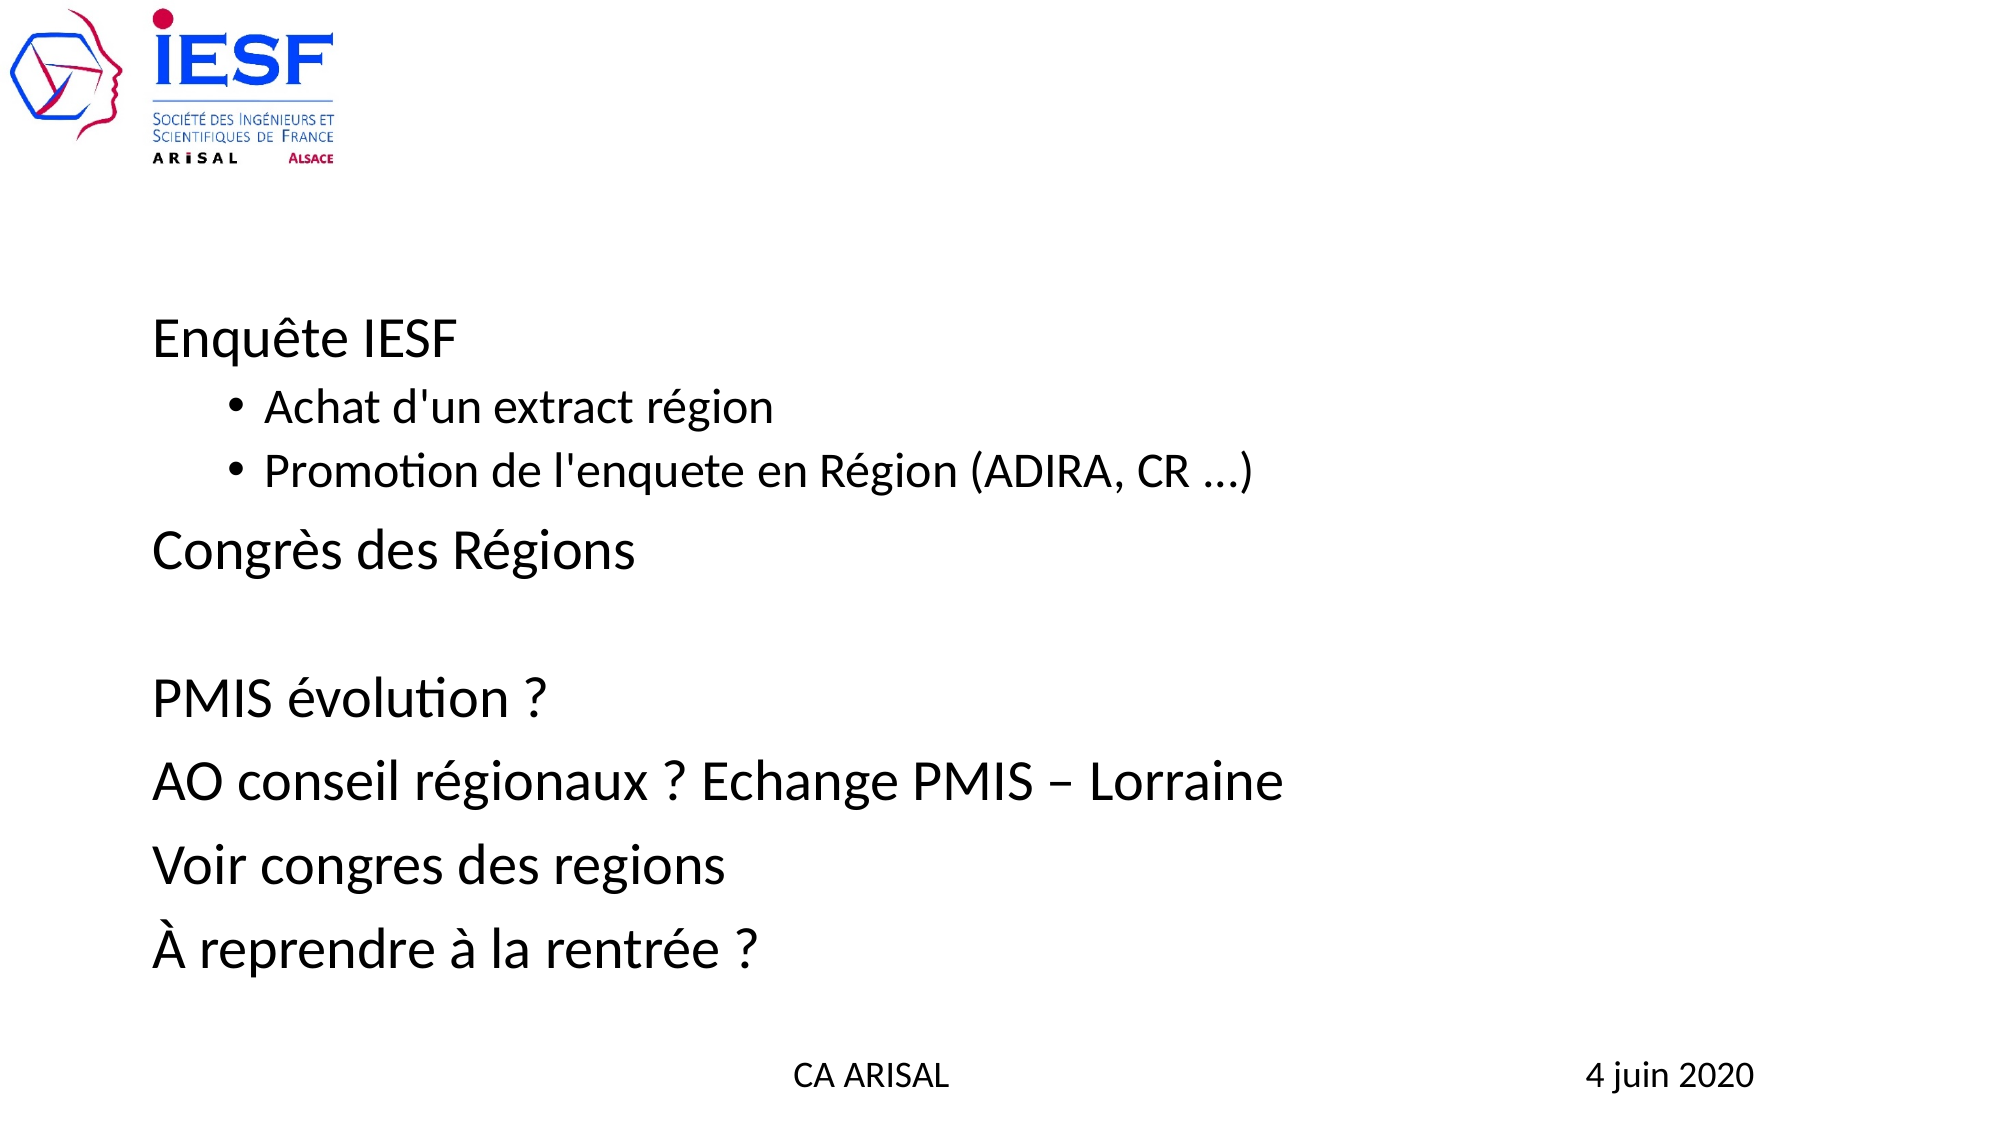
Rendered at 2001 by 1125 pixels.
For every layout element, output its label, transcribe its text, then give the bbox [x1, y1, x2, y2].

list Enquête IESF Achat d'un extract région Promotion de l'enquete en Région (ADIRA, CR ...) Congrès des Régions [137, 299, 1863, 659]
picture [0, 0, 343, 172]
text_box PMIS évolution ? AO conseil régionaux ? Echange PMIS – Lorraine Voir congres des regions À reprendre à la rentrée ? [137, 659, 1863, 1020]
